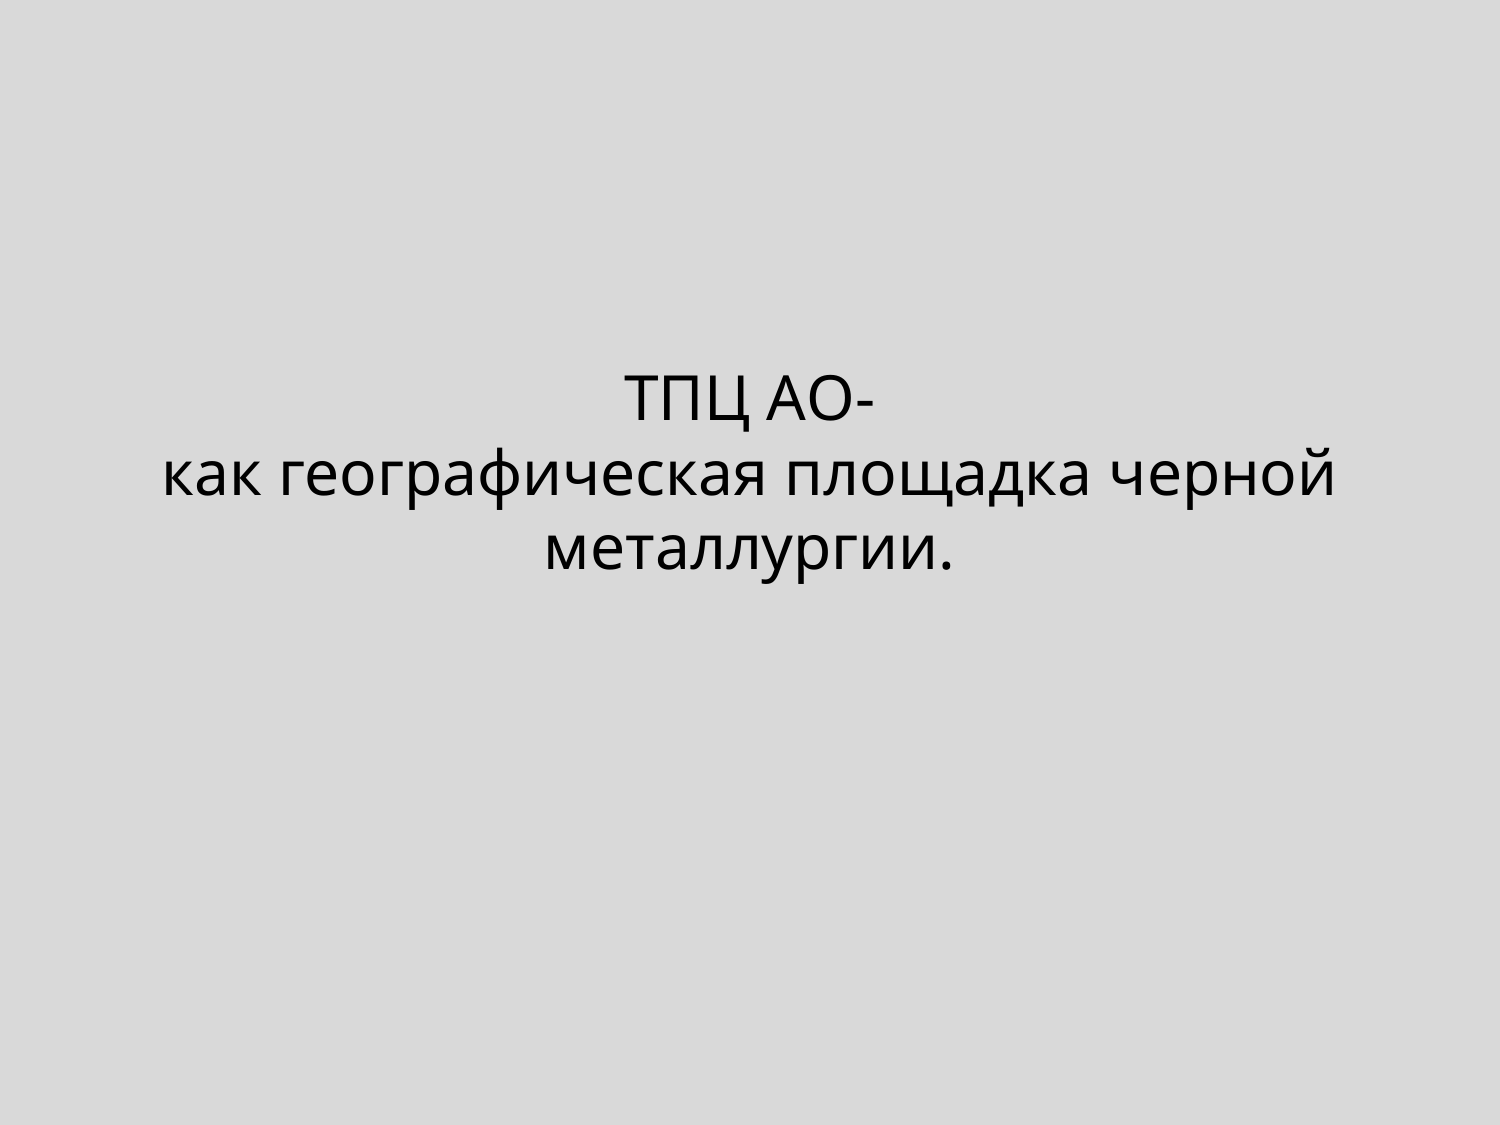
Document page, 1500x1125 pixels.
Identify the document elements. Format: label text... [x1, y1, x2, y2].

title ТПЦ АО- как географическая площадка черной металлургии. [112, 349, 1388, 591]
